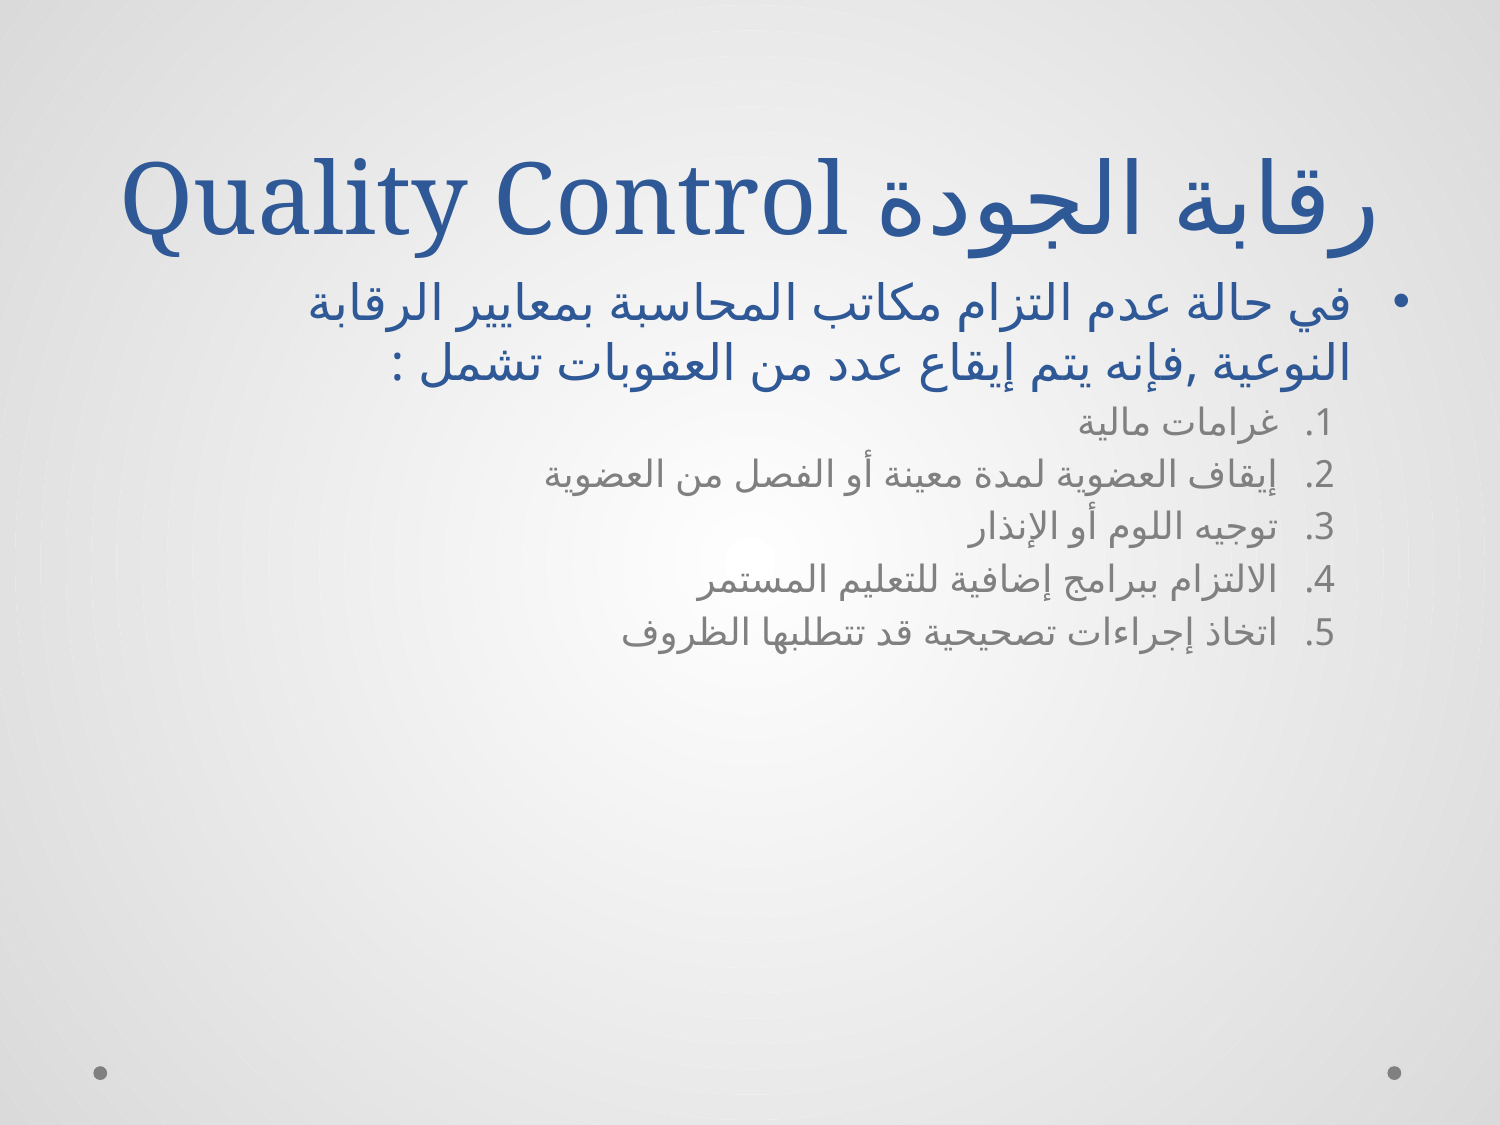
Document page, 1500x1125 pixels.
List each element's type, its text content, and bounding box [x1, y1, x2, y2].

list في حالة عدم التزام مكاتب المحاسبة بمعايير الرقابة النوعية ,فإنه يتم إيقاع عدد من العقوبات تشمل : غرامات مالية إيقاف العضوية لمدة معينة أو الفصل من العضوية توجيه اللوم أو الإنذار الالتزام ببرامج إضافية للتعليم المستمر اتخاذ إجراءات تصحيحية قد تتطلبها الظروف [75, 262, 1425, 1005]
title رقابة الجودة Quality Control [75, 0, 1425, 262]
